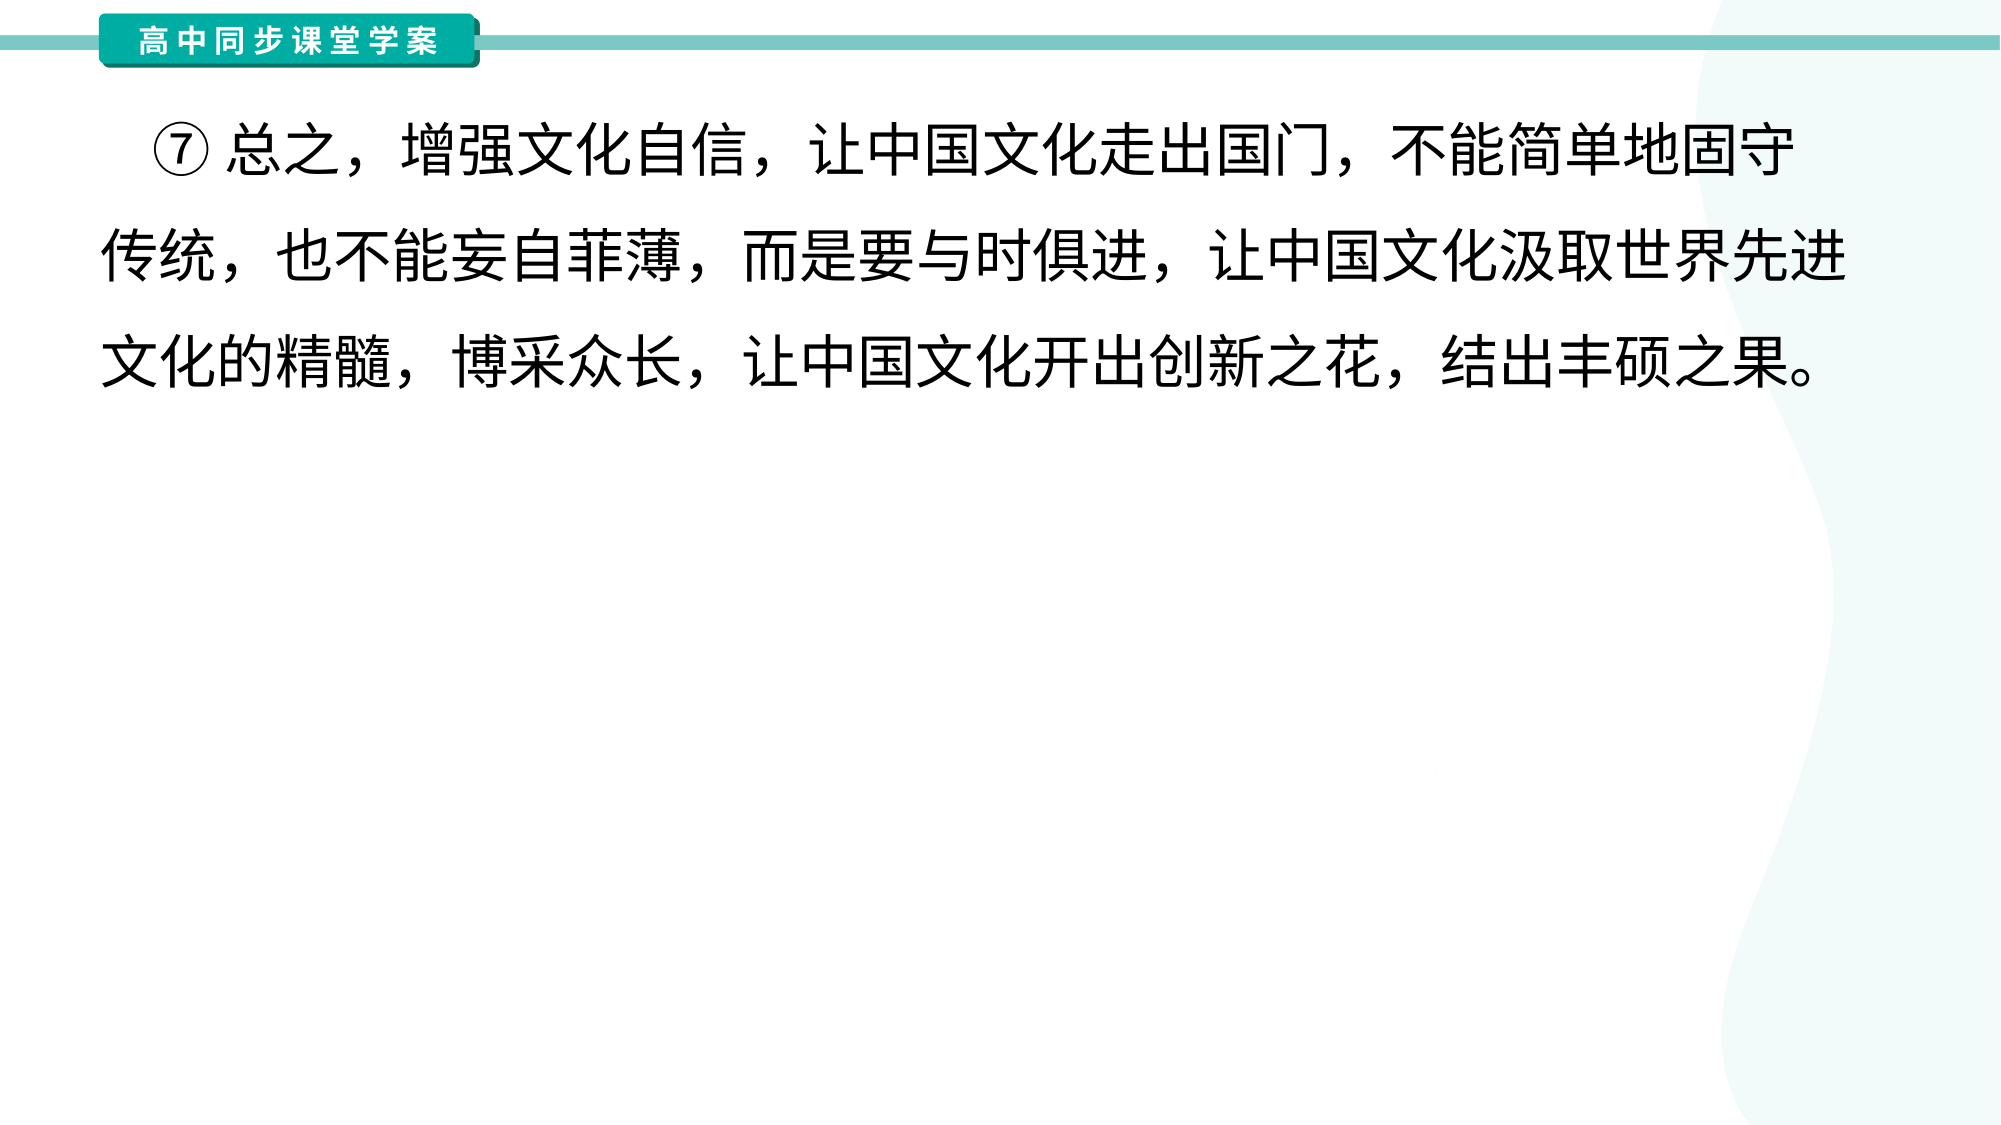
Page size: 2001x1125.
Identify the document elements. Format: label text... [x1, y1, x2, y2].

picture [0, 0, 2000, 1125]
text_box ⑦总之，增强文化自信，让中国文化走出国门，不能简单地固守 传统，也不能妄自菲薄，而是要与时俱进，让中国文化汲取世界先进 文化的精髓，博采众长，让中国文化开出创新之花，结出丰硕之果。 [100, 76, 1899, 396]
